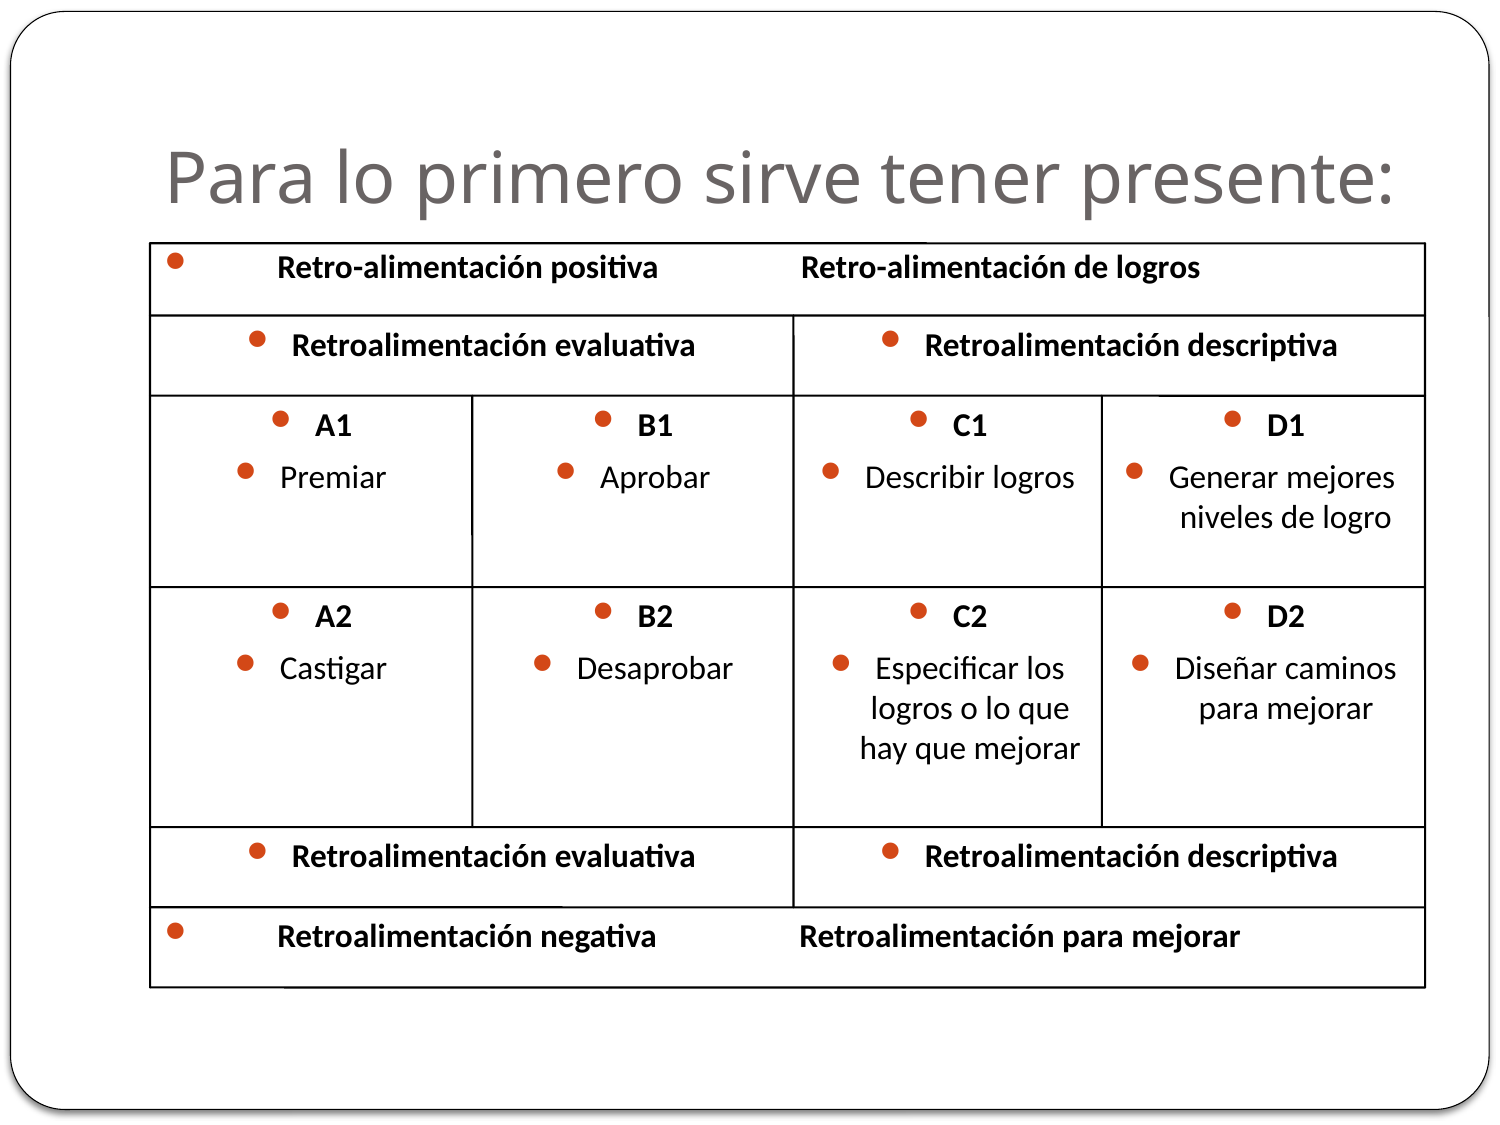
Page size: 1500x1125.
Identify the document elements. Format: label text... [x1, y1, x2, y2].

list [149, 237, 1426, 988]
title Para lo primero sirve tener presente: [150, 45, 1425, 233]
